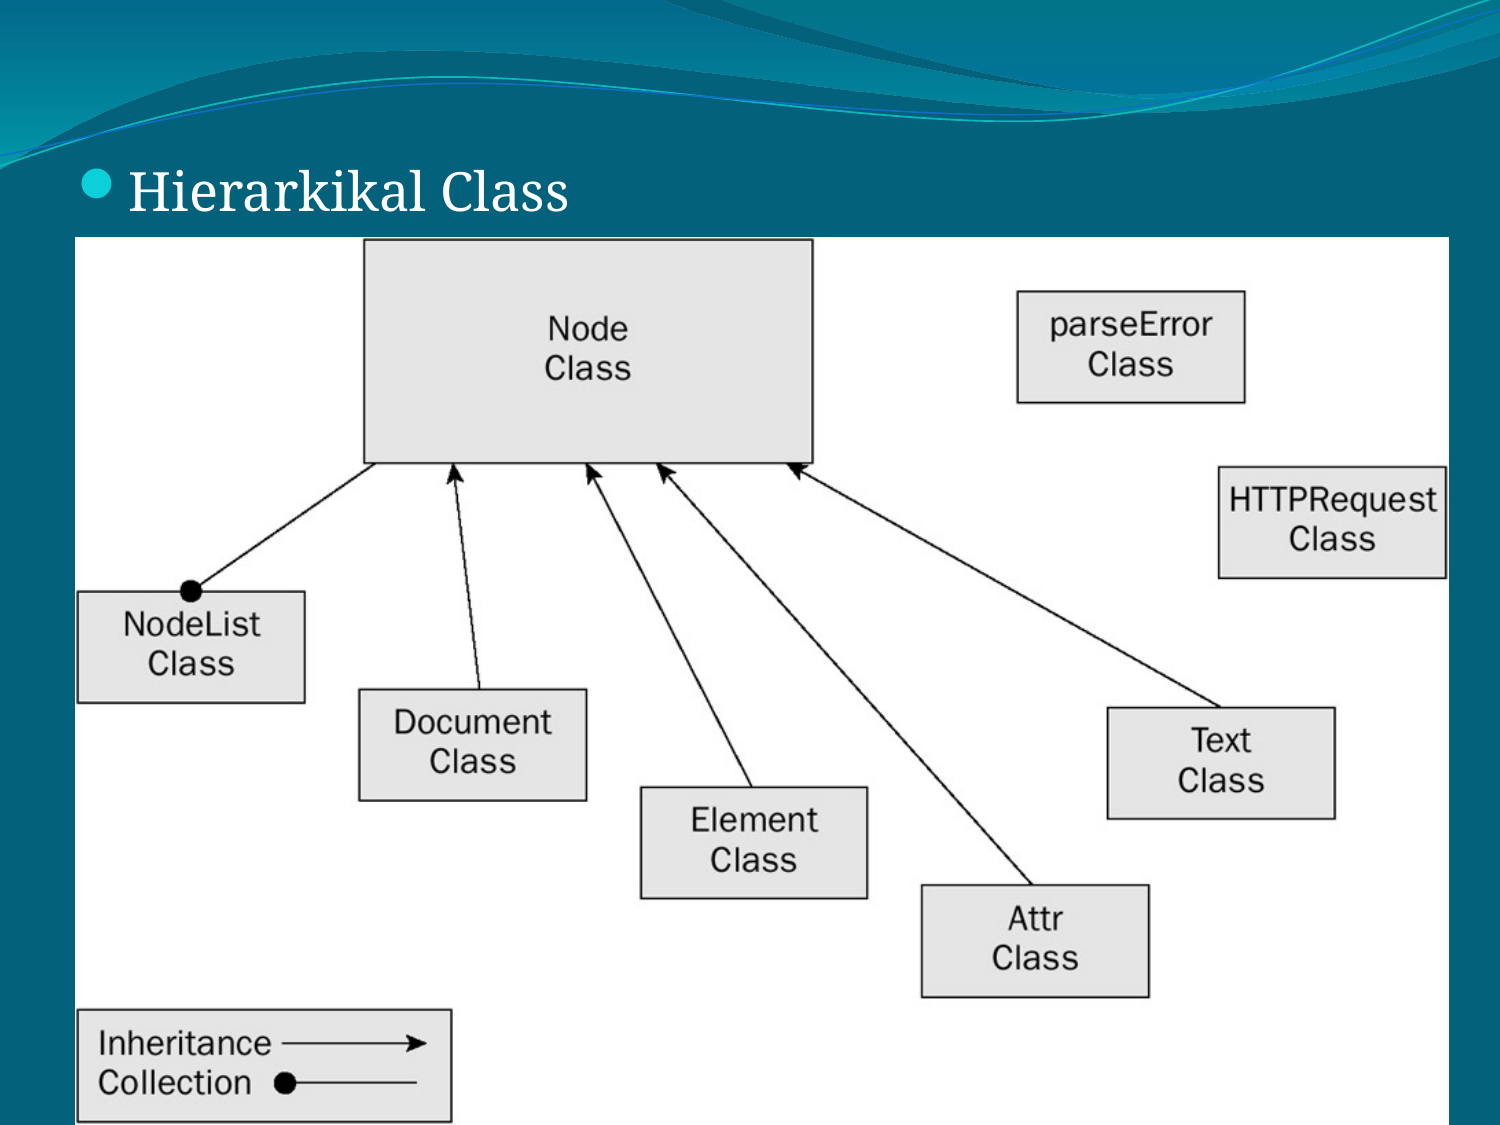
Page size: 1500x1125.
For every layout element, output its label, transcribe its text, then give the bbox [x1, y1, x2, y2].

list Hierarkikal Class [62, 149, 1413, 871]
picture [76, 238, 1448, 1125]
